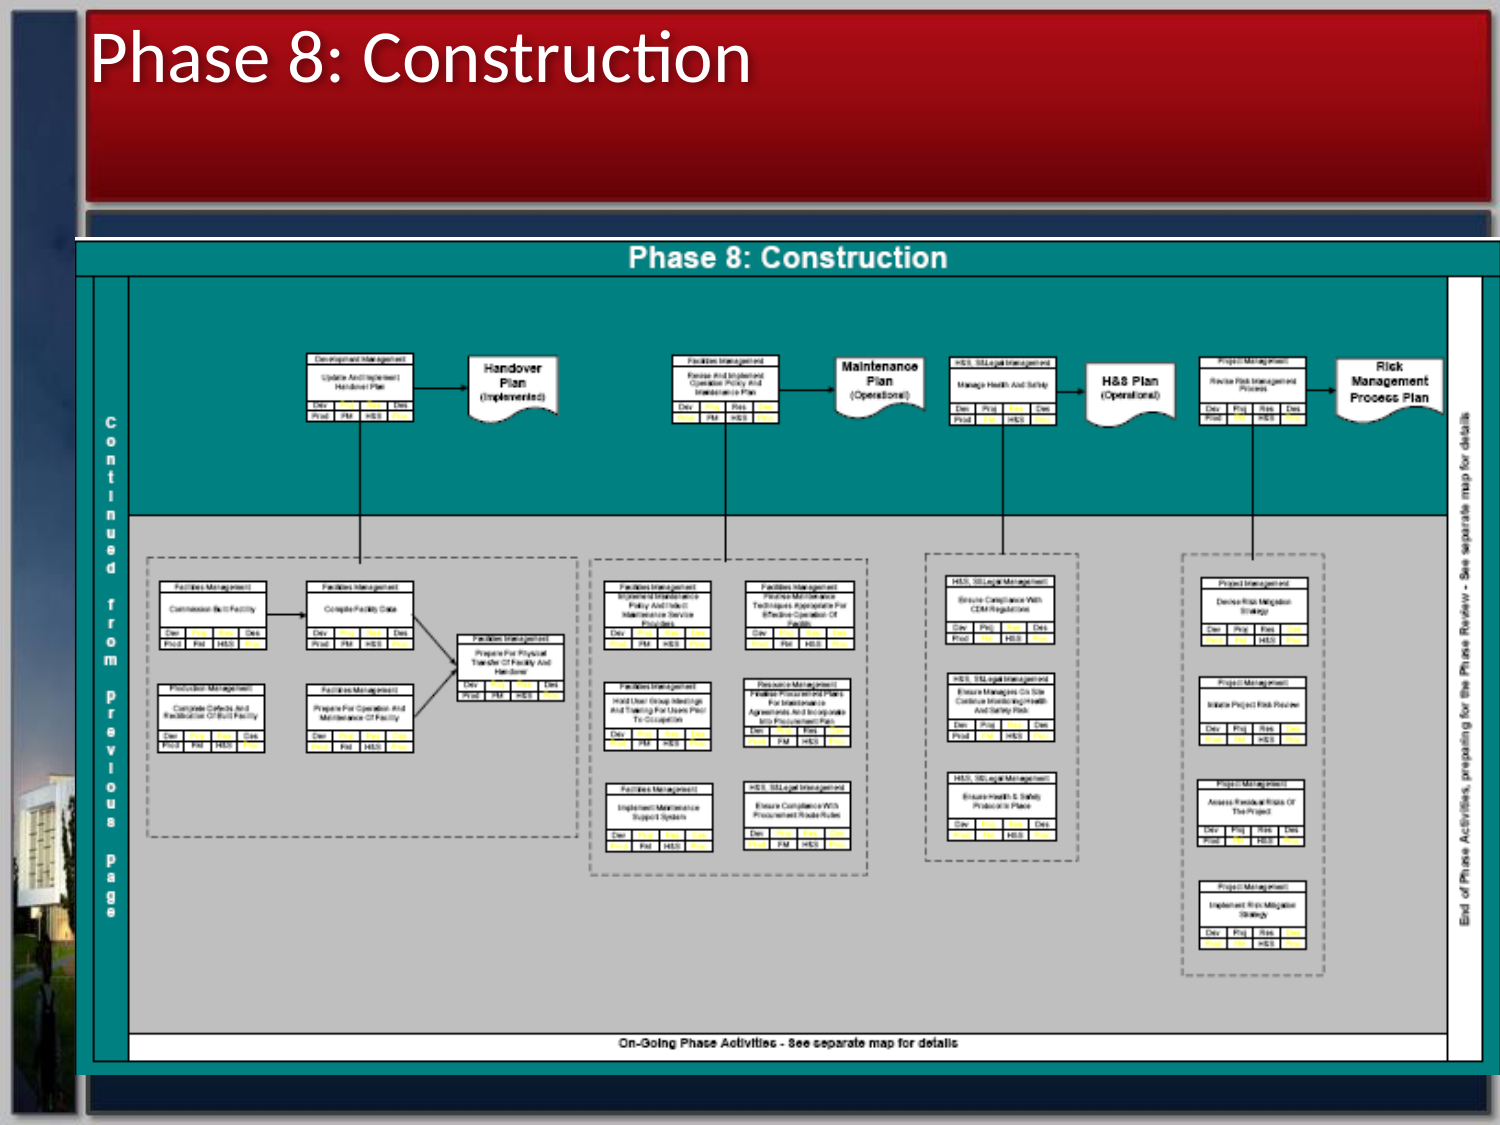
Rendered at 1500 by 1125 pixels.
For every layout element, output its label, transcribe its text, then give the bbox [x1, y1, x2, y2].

text_box Phase 8: Construction [74, 0, 1363, 105]
picture [0, 0, 1500, 1125]
